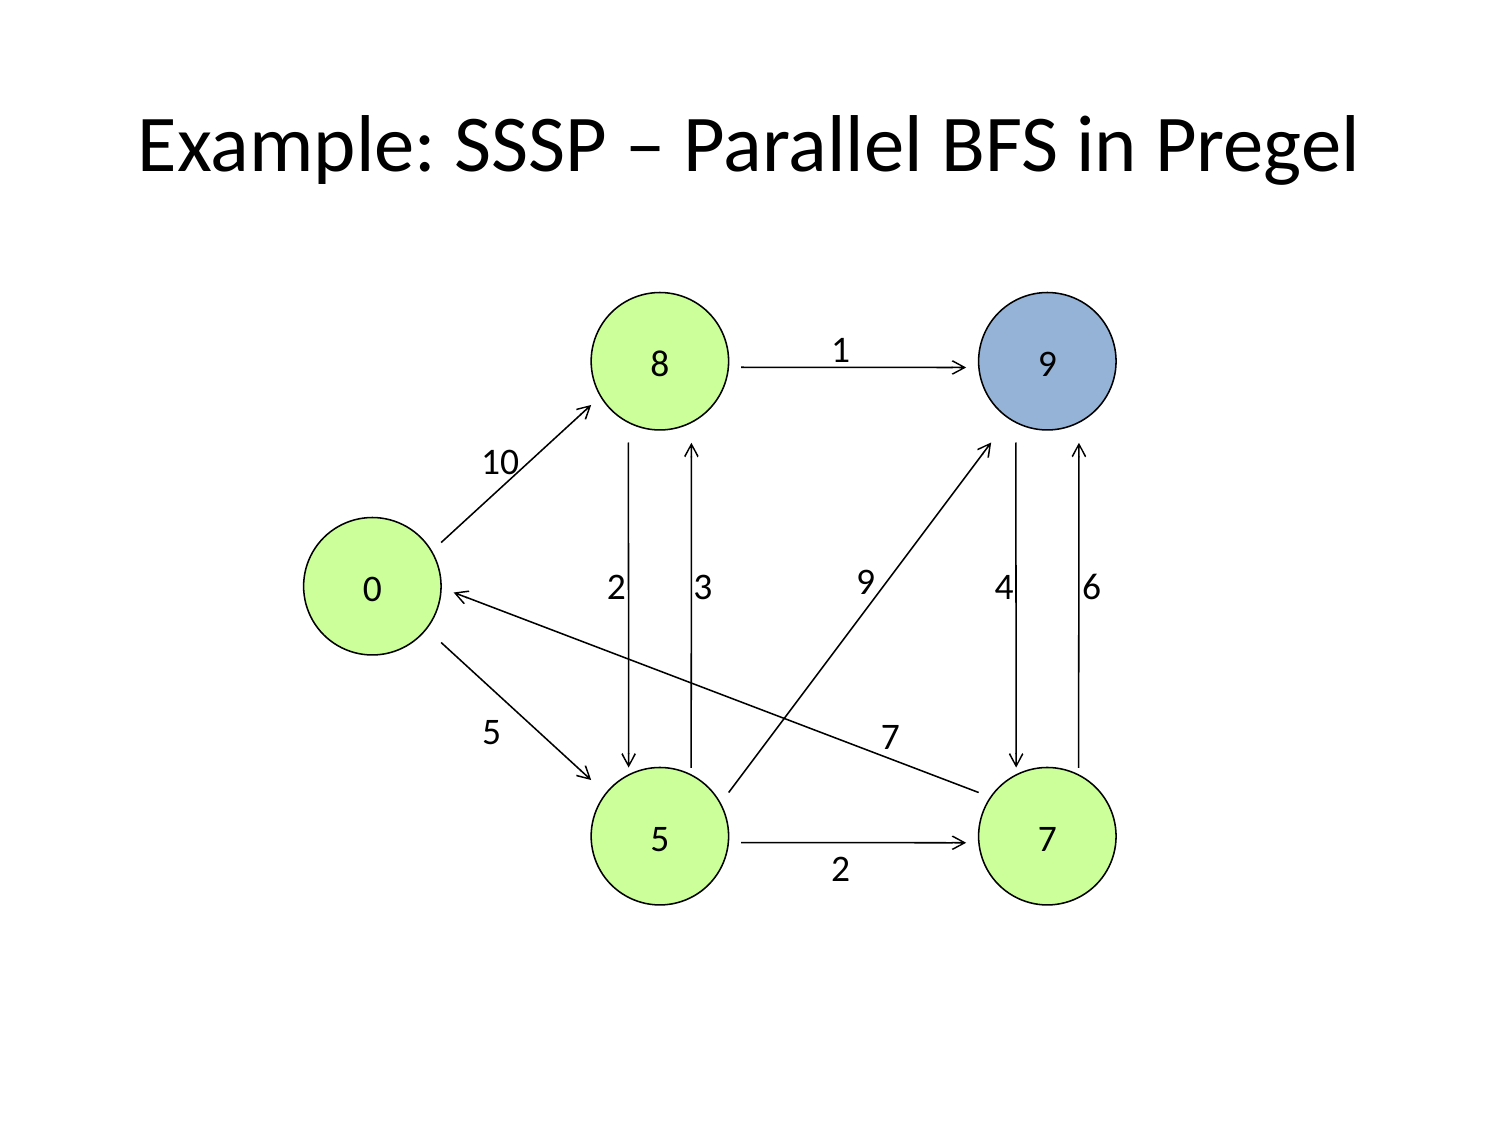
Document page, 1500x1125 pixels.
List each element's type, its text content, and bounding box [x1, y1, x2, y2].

title Example: SSSP – Parallel BFS in Pregel [75, 45, 1425, 233]
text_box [303, 292, 1117, 906]
